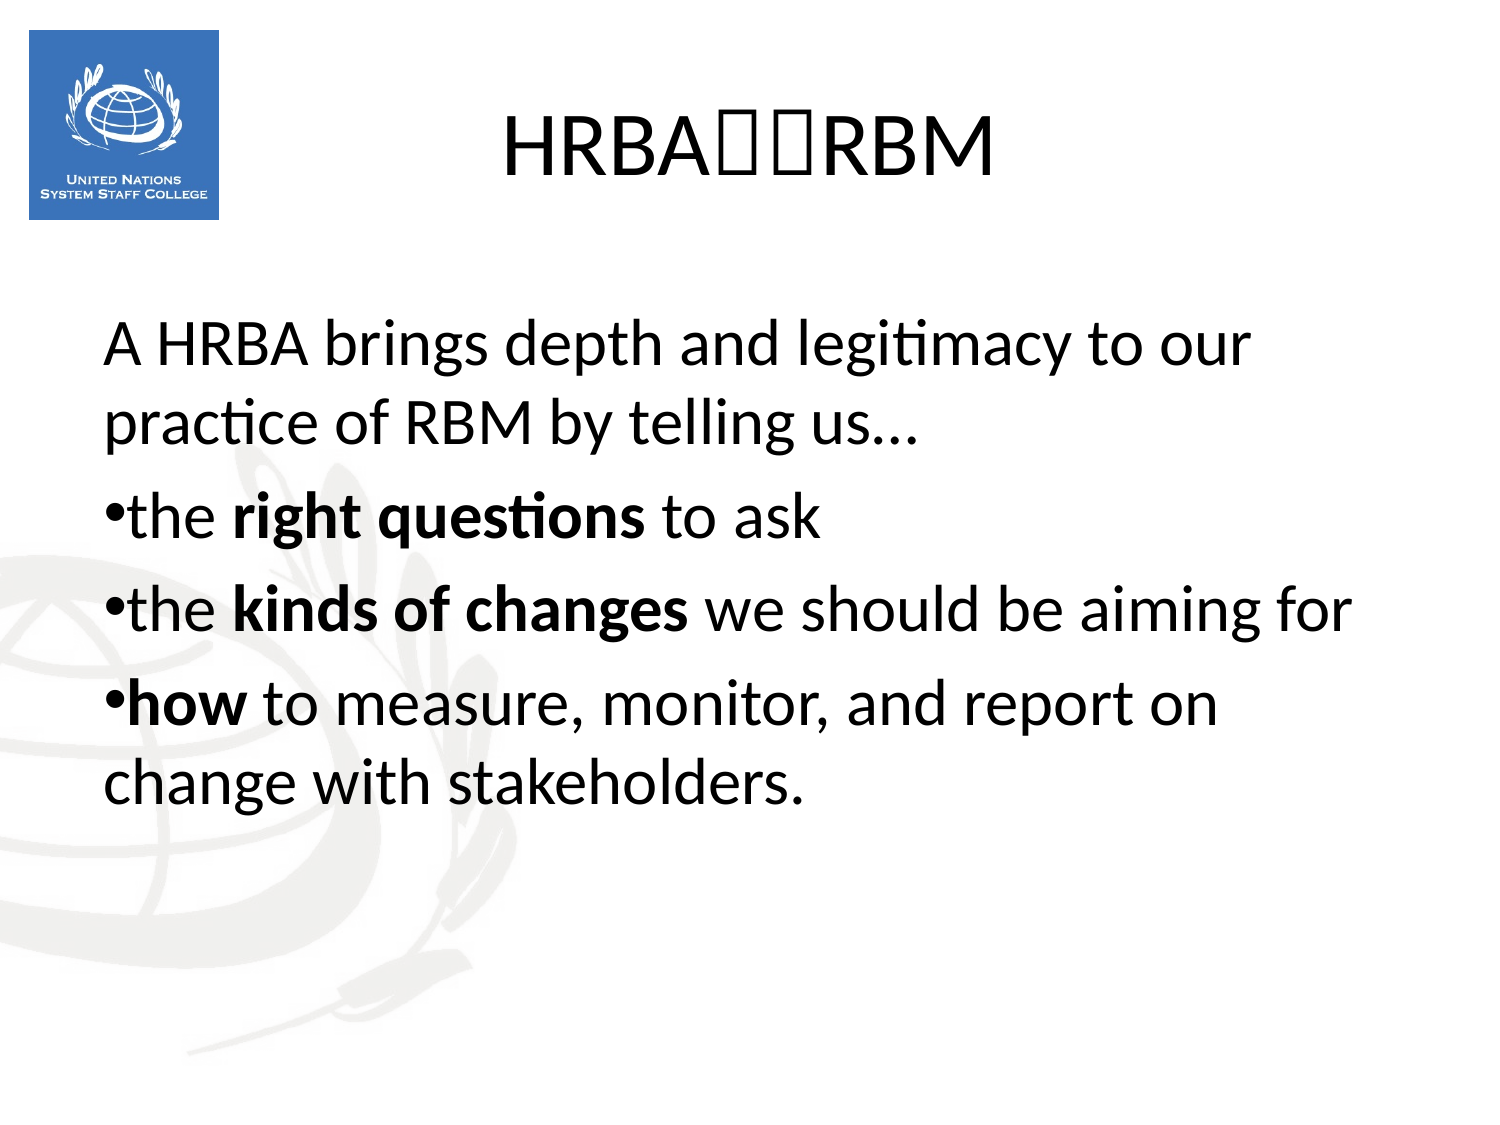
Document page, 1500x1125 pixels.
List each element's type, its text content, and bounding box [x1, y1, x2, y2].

title HRBARBM [74, 44, 1426, 233]
picture [29, 30, 219, 220]
list A HRBA brings depth and legitimacy to our practice of RBM by telling us… the right questions to ask the kinds of changes we should be aiming for how to measure, monitor, and report on change with stakeholders. [88, 290, 1435, 967]
